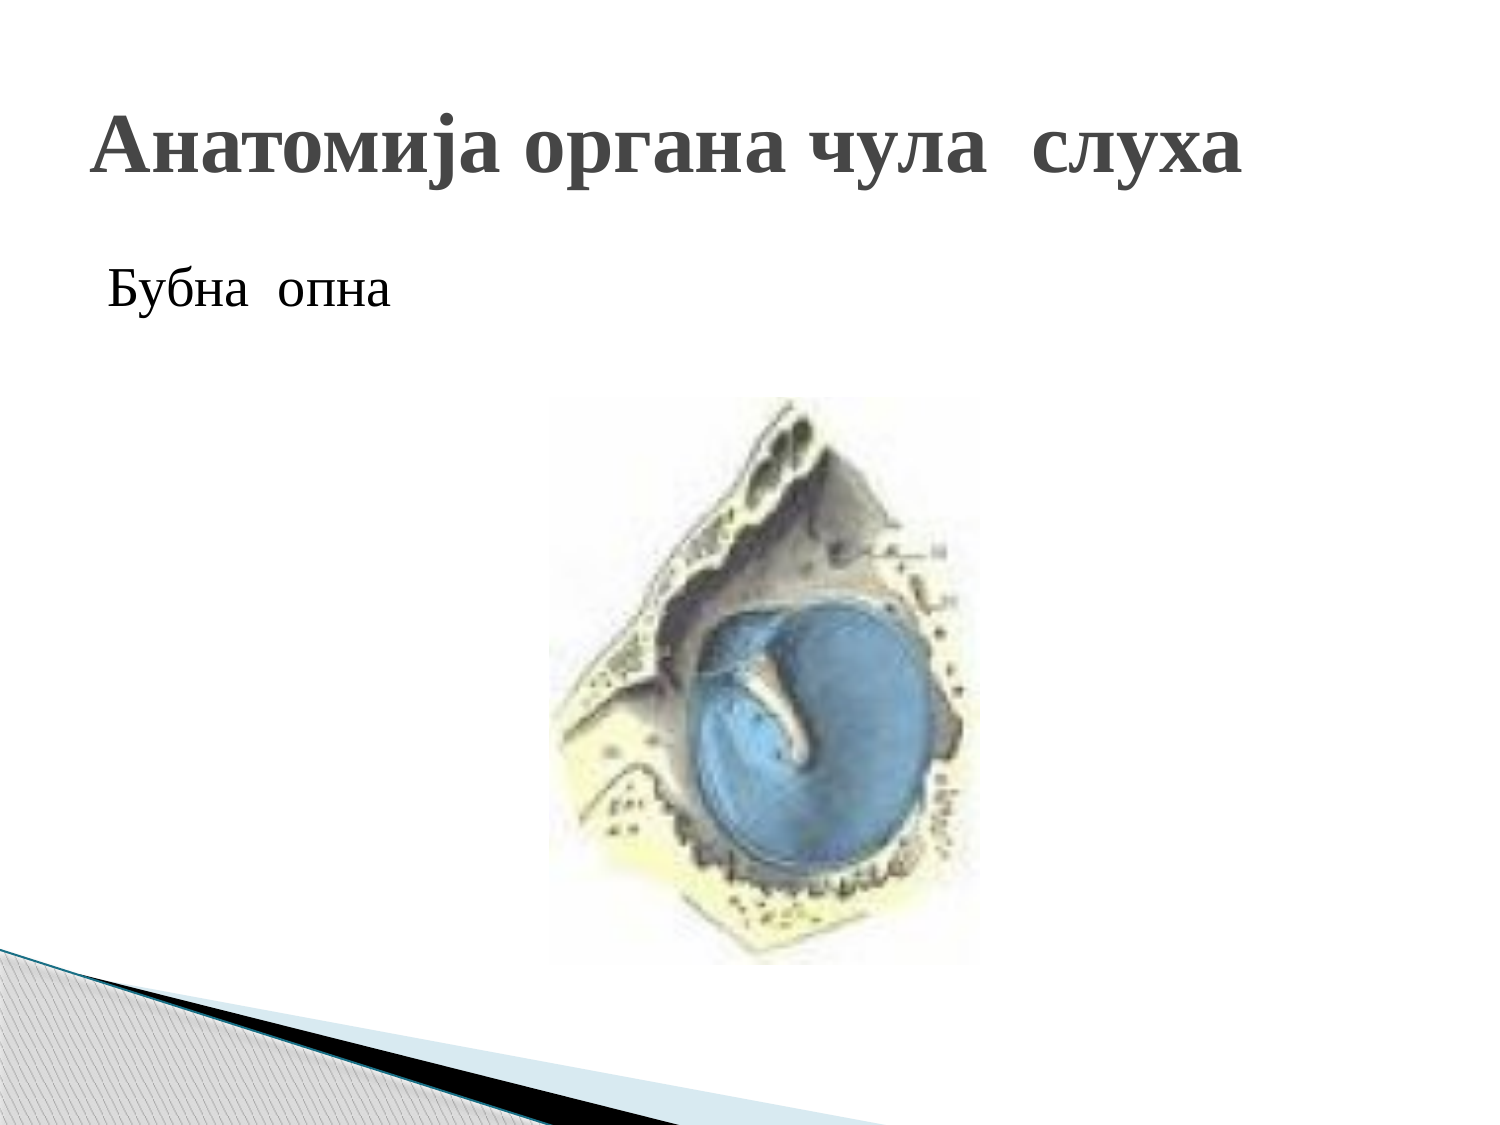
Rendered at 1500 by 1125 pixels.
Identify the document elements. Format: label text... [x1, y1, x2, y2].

title Анатомија органа чула слуха [75, 45, 1425, 233]
picture [548, 396, 980, 965]
list Бубна опна [74, 242, 1426, 986]
